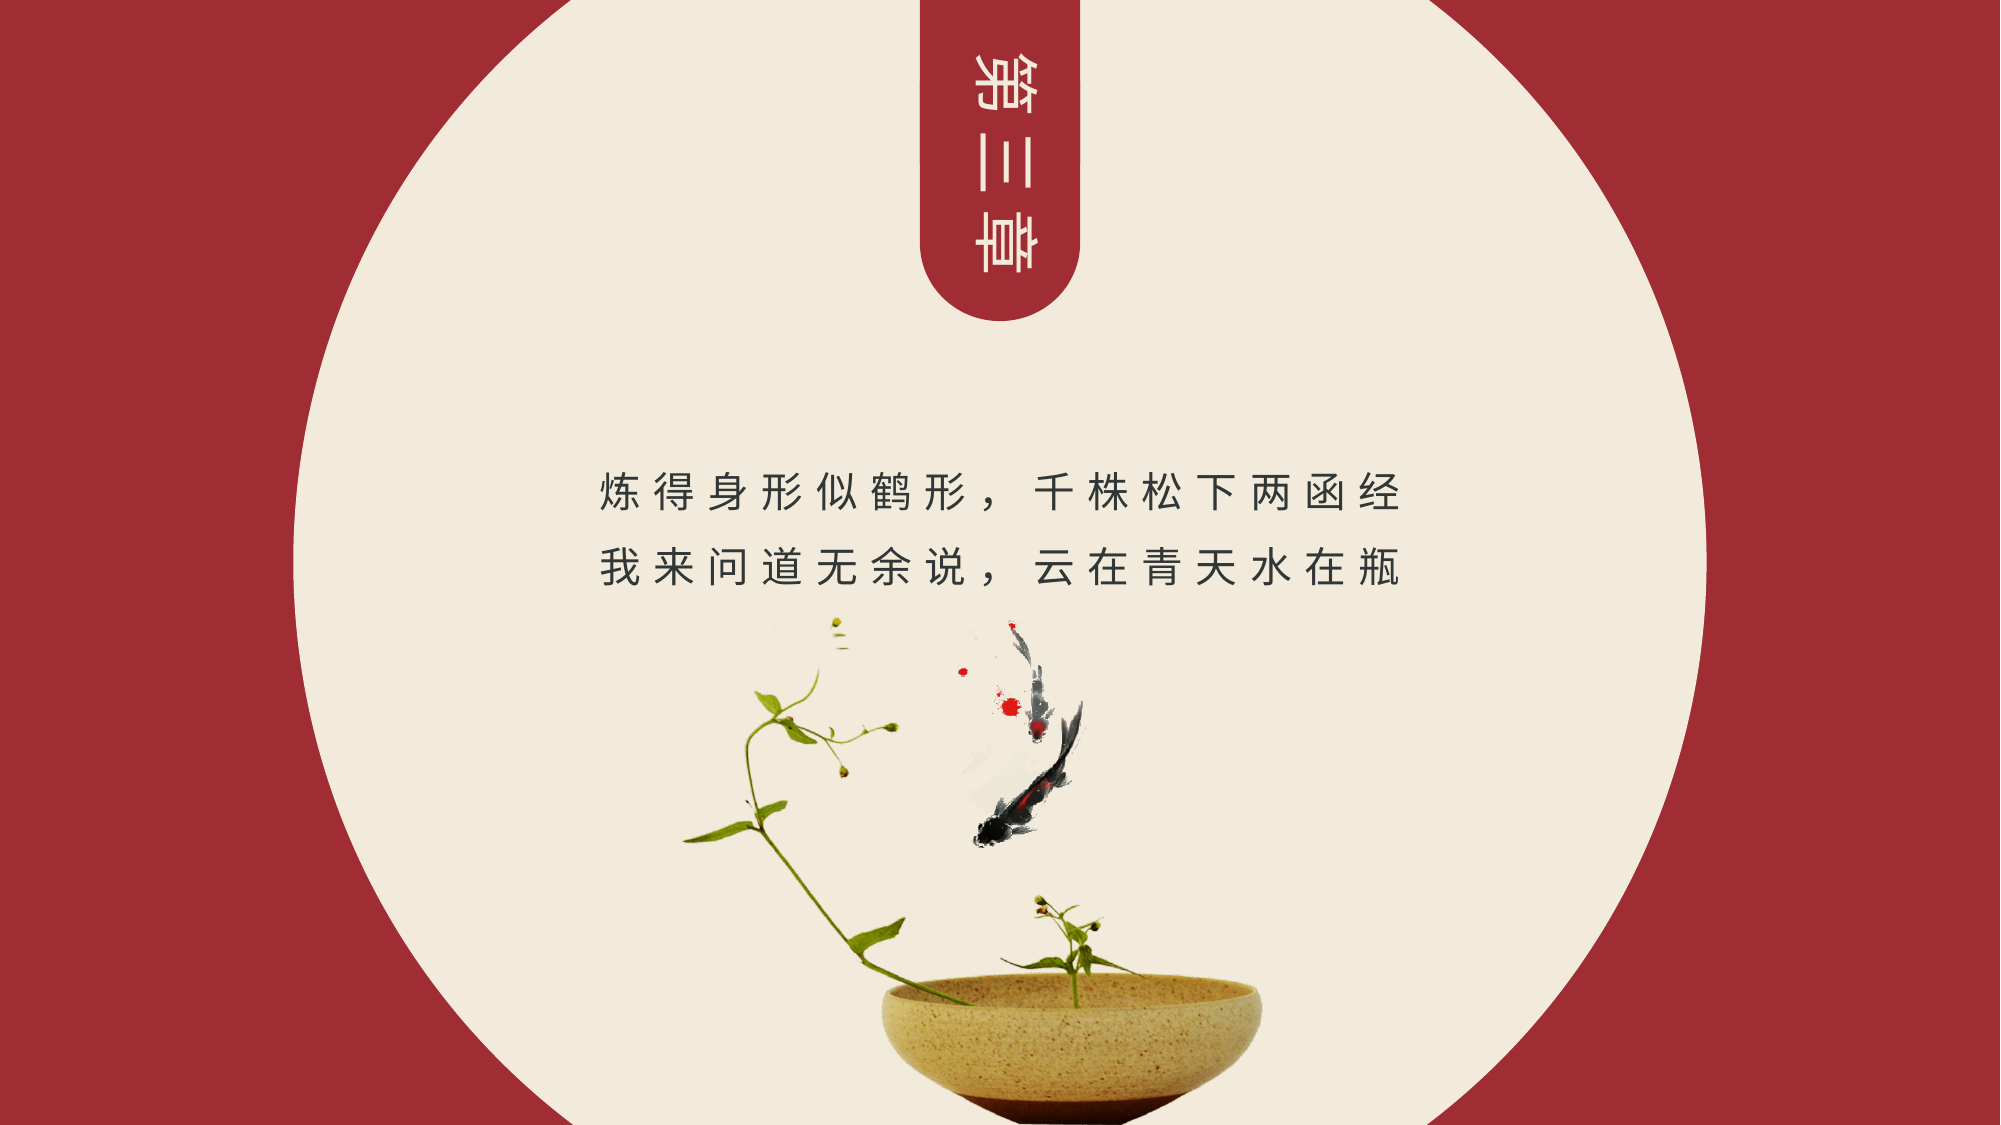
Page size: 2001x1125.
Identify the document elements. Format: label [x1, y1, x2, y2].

text_box [292, 26, 1708, 1125]
text_box [662, 602, 1340, 1125]
text_box [537, 0, 1463, 591]
